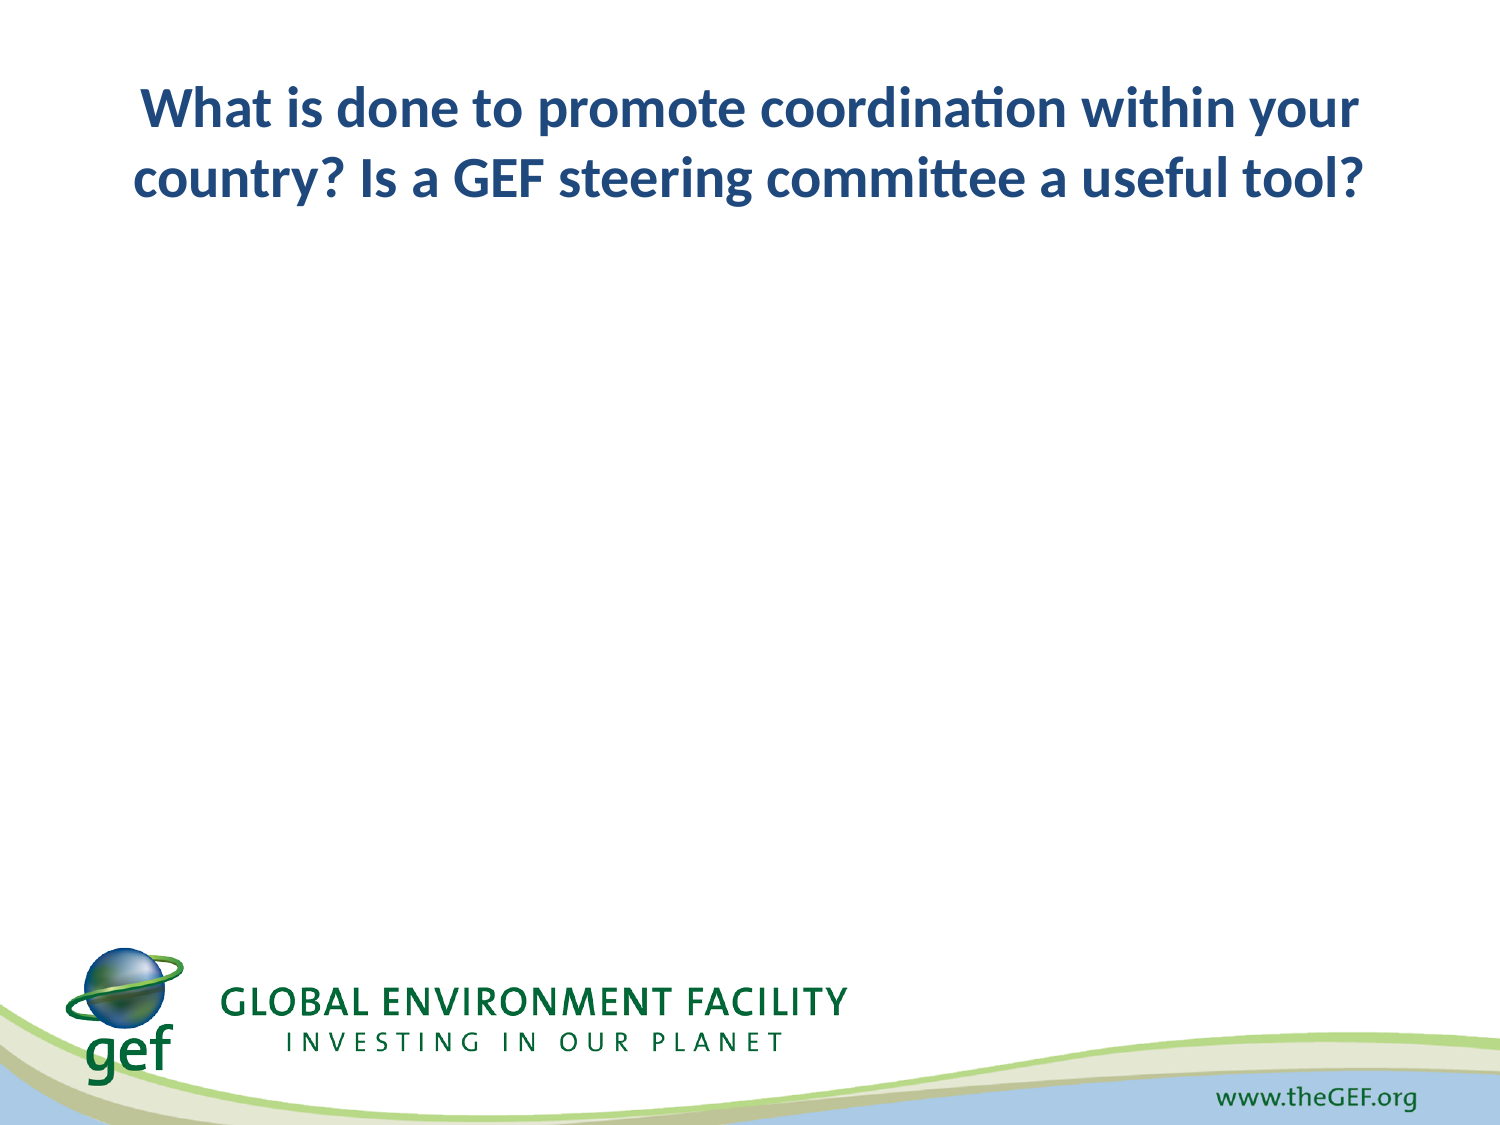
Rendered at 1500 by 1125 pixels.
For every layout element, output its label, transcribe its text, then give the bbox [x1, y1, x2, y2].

picture [0, 920, 1500, 1125]
title What is done to promote coordination within your country? Is a GEF steering committee a useful tool? [74, 44, 1426, 233]
